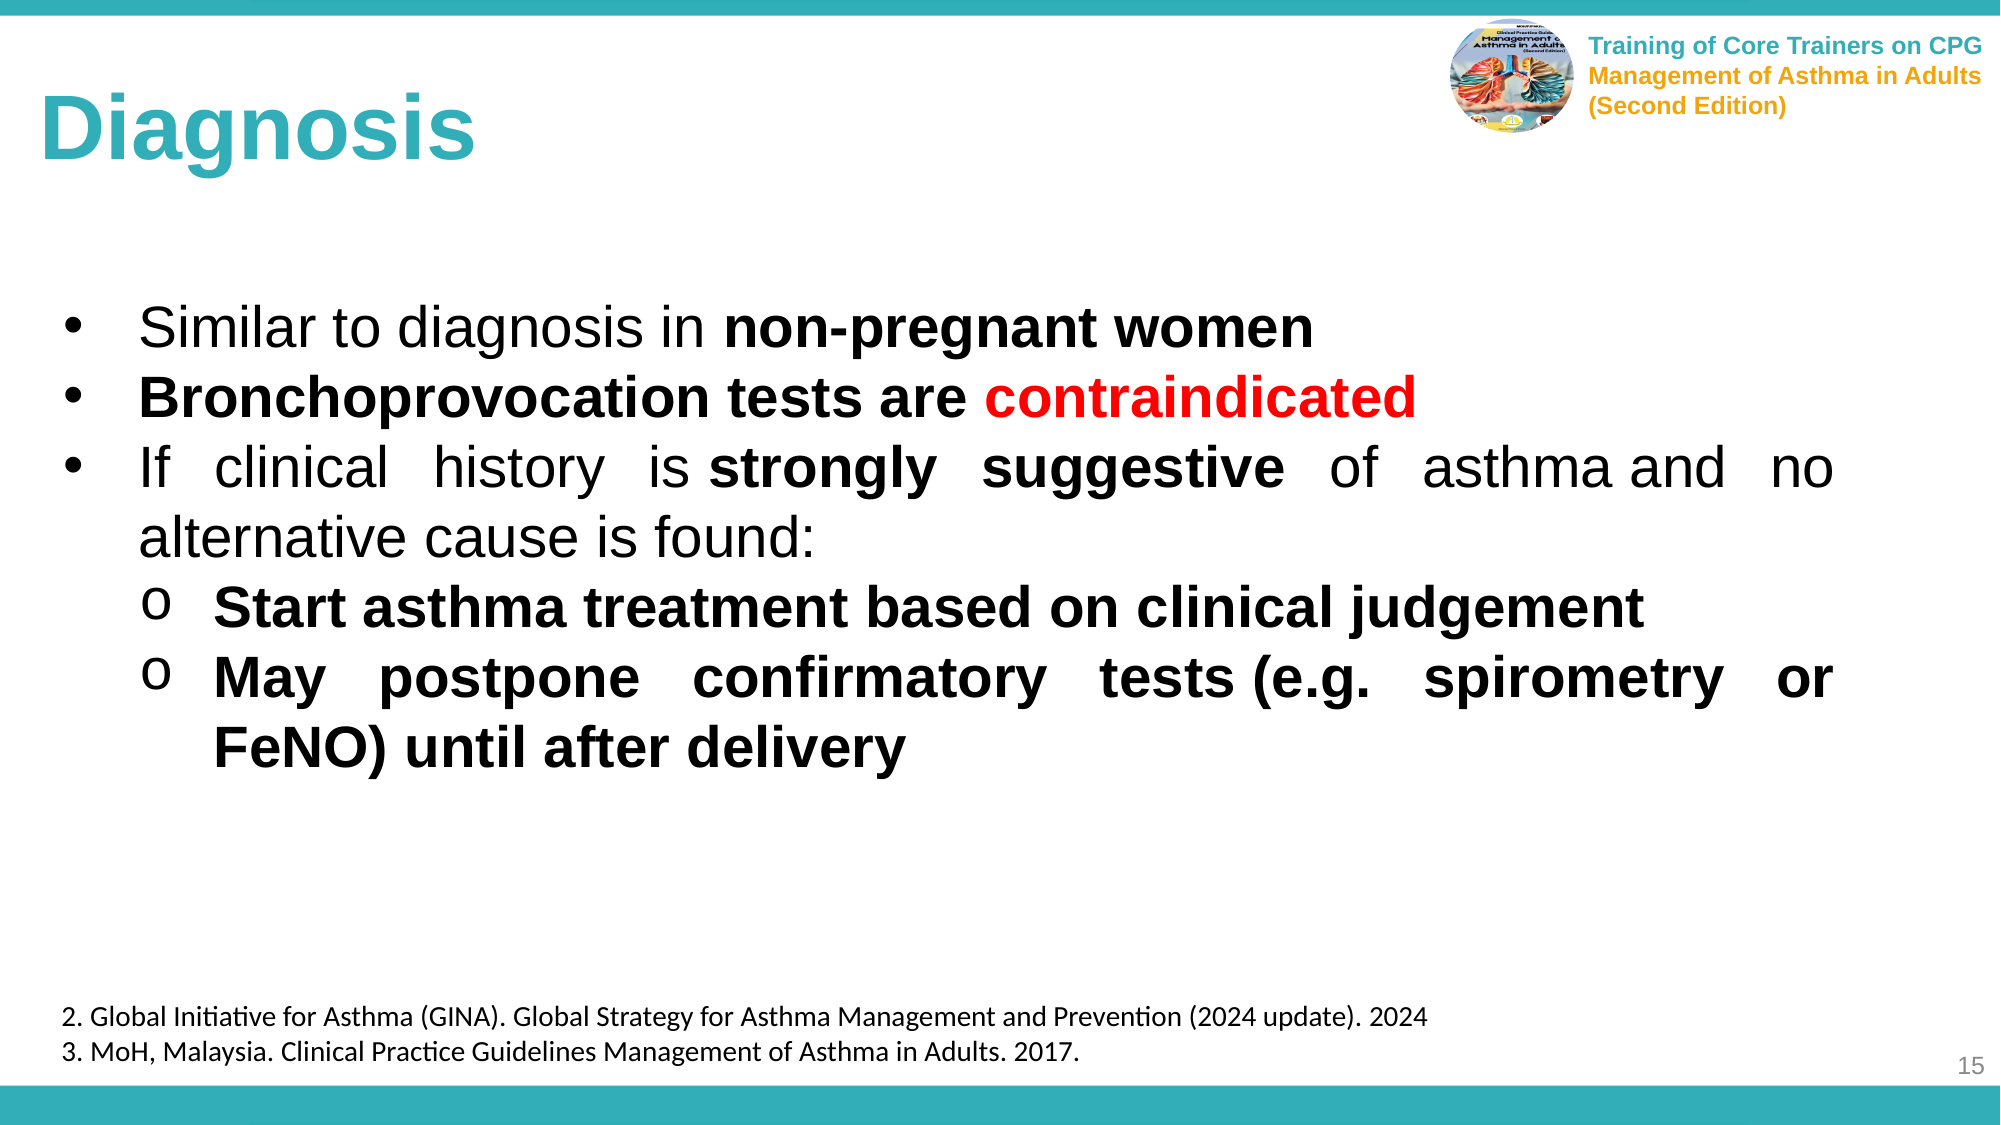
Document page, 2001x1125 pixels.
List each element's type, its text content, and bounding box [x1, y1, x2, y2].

text_box 2. Global Initiative for Asthma (GINA). Global Strategy for Asthma Management and Prevention (2024 update). 2024 3. MoH, Malaysia. Clinical Practice Guidelines Management of Asthma in Adults. 2017. [46, 989, 1804, 1075]
text_box Similar to diagnosis in non-pregnant women Bronchoprovocation tests are contraindicated If clinical history is strongly suggestive of asthma and no alternative cause is found: Start asthma treatment based on clinical judgement May postpone confirmatory tests (e.g. spirometry or FeNO) until after delivery [49, 281, 1851, 787]
title Diagnosis [24, 60, 1750, 184]
slide_number 15 [1550, 1042, 2000, 1103]
picture [1452, 18, 1572, 60]
